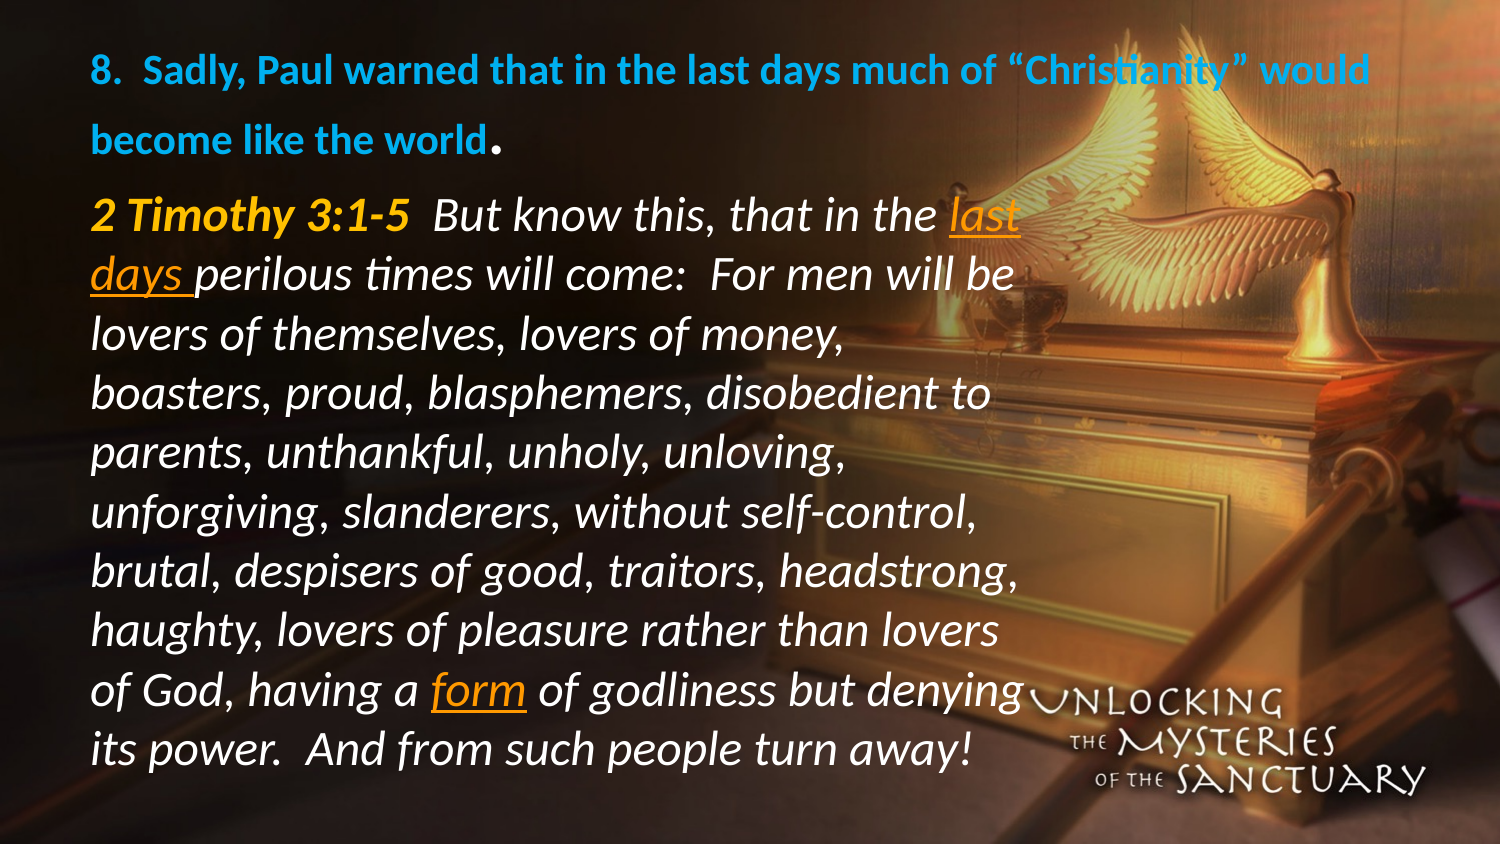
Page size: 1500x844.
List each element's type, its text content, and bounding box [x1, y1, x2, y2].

list 2 Timothy 3:1-5 But know this, that in the last days perilous times will come: For men will be lovers of themselves, lovers of money, boasters, proud, blasphemers, disobedient to parents, unthankful, unholy, unloving, unforgiving, slanderers, without self-control, brutal, despisers of good, traitors, headstrong, haughty, lovers of pleasure rather than lovers of God, having a form of godliness but denying its power. And from such people turn away! [75, 174, 1046, 844]
title 8. Sadly, Paul warned that in the last days much of “Christianity” would become like the world. [75, 33, 1425, 175]
picture [0, 0, 1500, 844]
